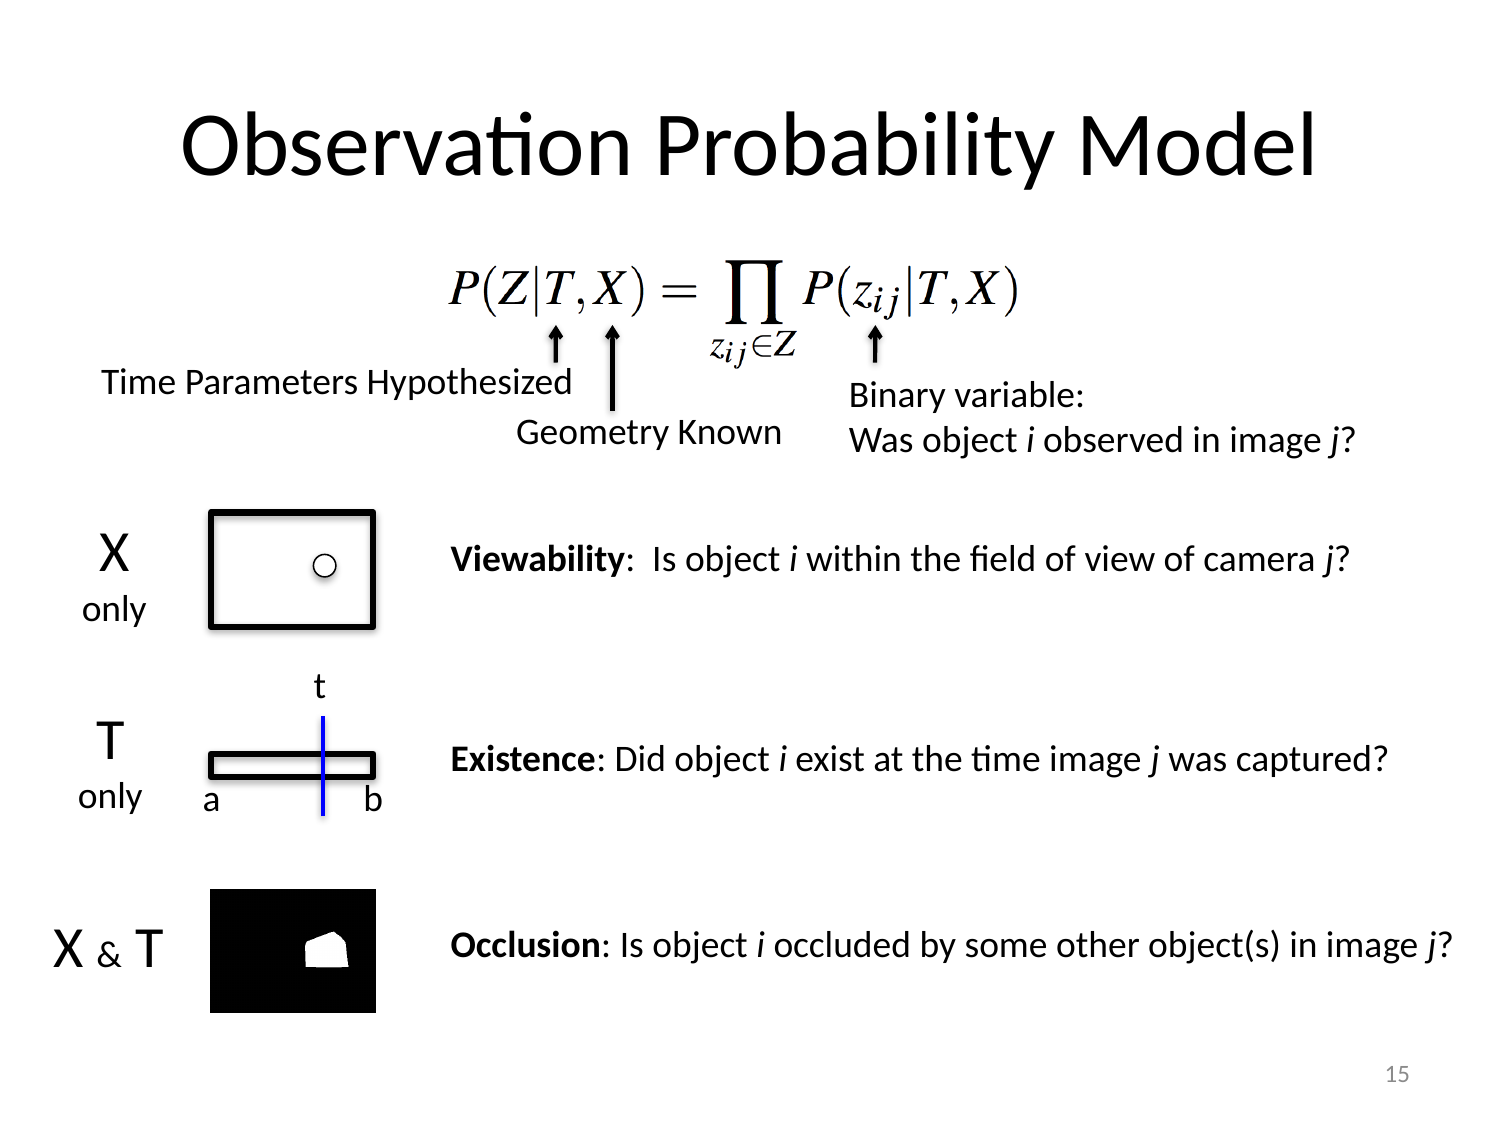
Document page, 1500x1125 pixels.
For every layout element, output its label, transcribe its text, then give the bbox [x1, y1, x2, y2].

title Observation Probability Model [75, 45, 1425, 233]
text_box X only [67, 506, 162, 636]
text_box T only [63, 693, 158, 824]
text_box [187, 653, 1500, 828]
picture [430, 237, 1044, 383]
text_box X & T [38, 901, 179, 1032]
slide_number 15 [1074, 1042, 1425, 1103]
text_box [210, 889, 1500, 1013]
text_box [86, 324, 601, 411]
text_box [210, 512, 1500, 628]
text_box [499, 324, 800, 461]
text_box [830, 324, 1376, 469]
